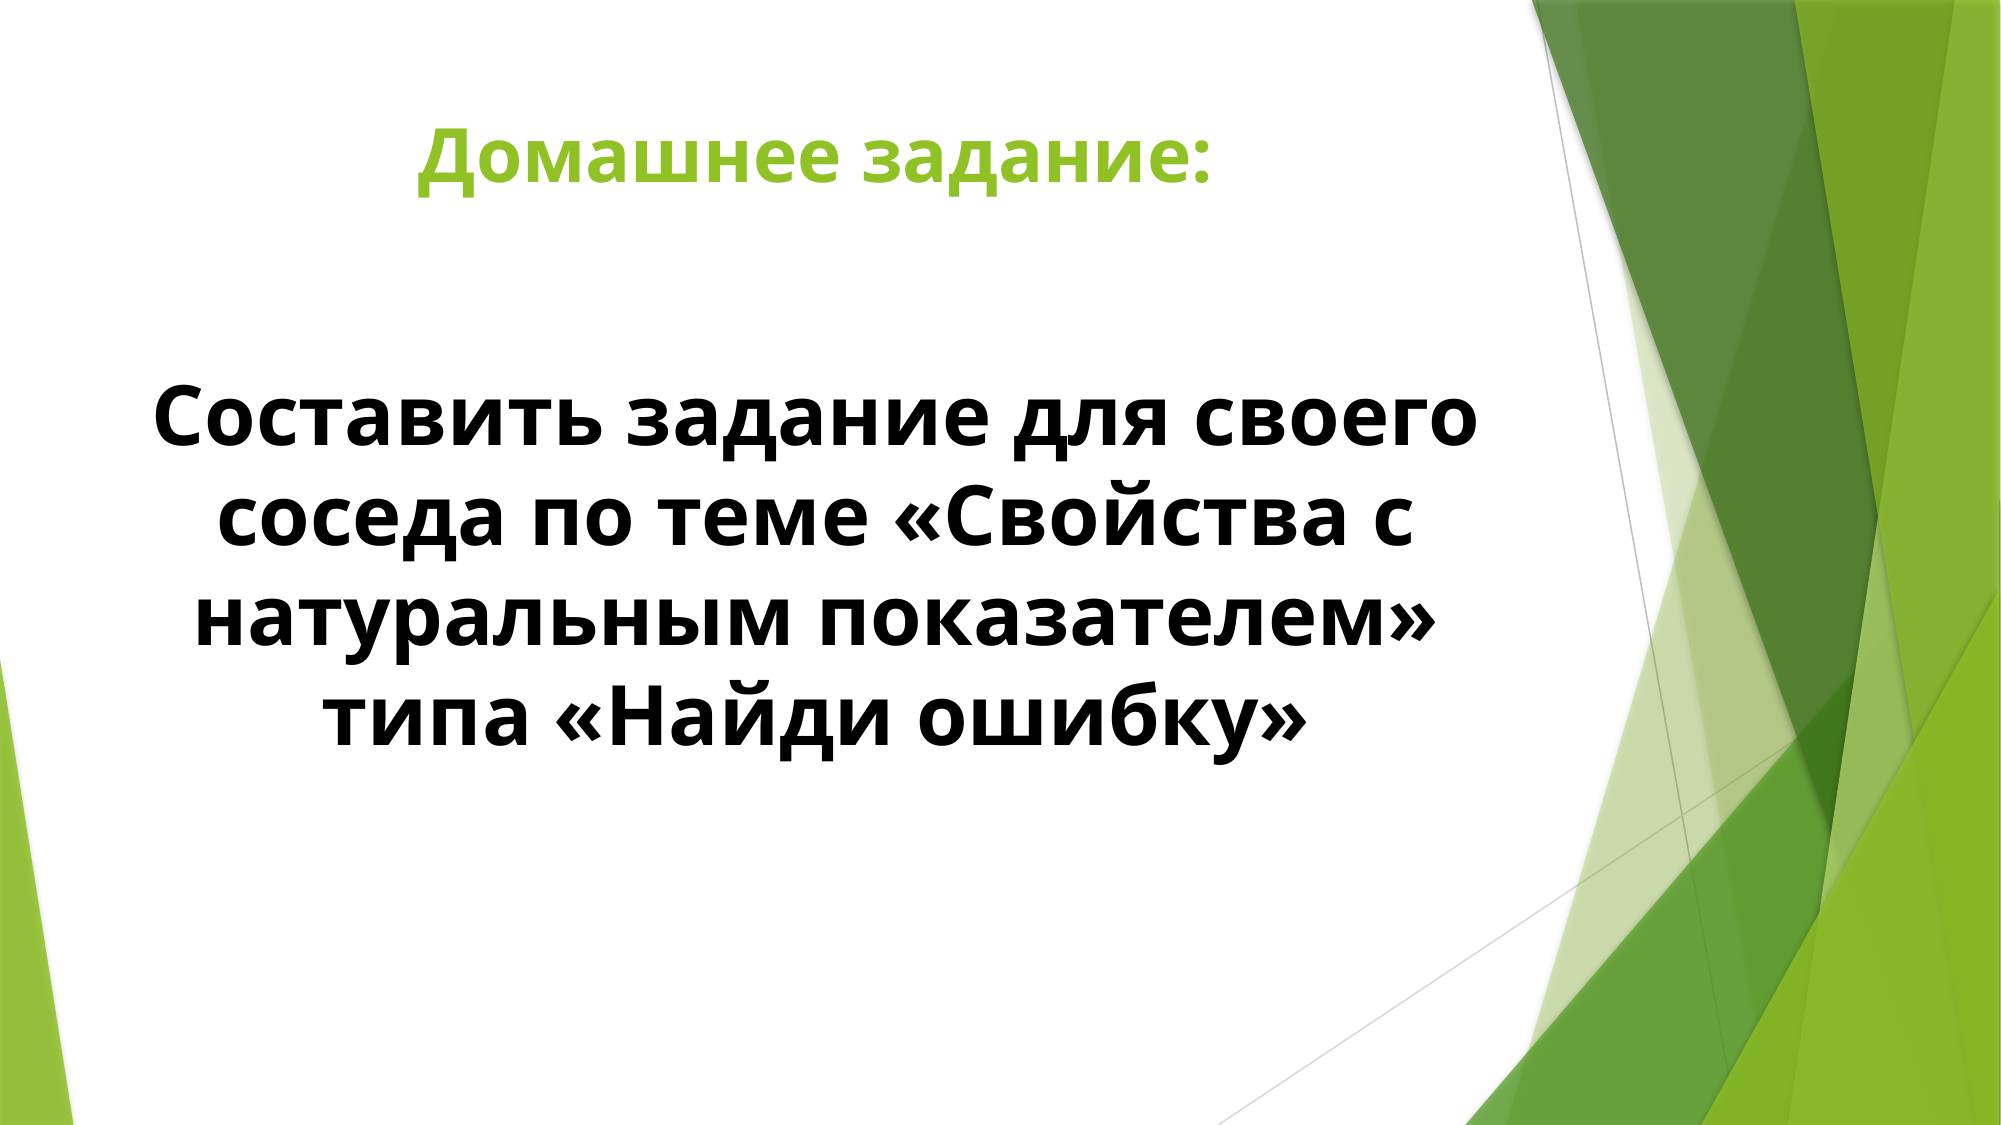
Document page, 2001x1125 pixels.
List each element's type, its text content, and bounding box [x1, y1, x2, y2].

list Составить задание для своего соседа по теме «Свойства с натуральным показателем» типа «Найди ошибку» [111, 354, 1522, 992]
title Домашнее задание: [111, 99, 1522, 317]
